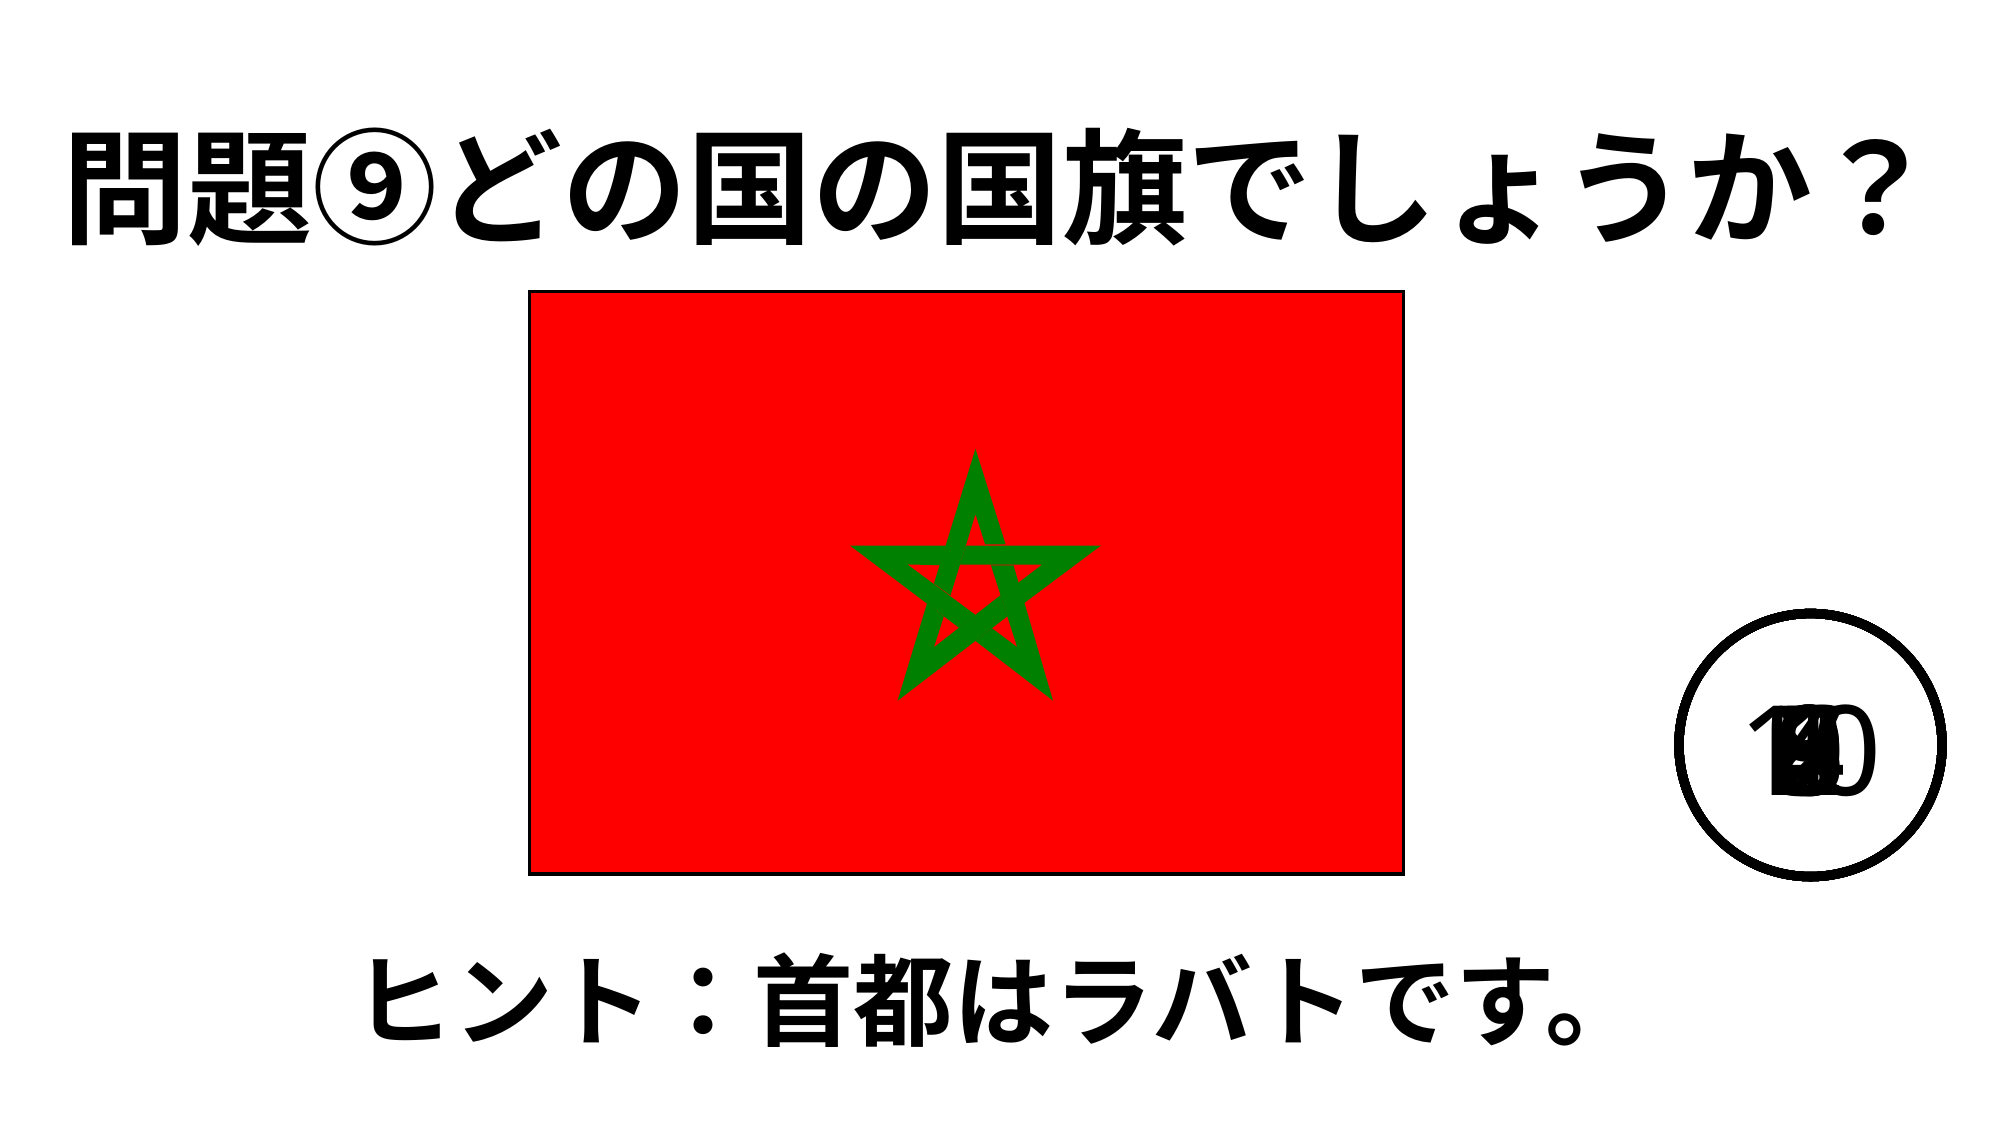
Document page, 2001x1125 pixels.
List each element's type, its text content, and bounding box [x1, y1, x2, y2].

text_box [528, 290, 1405, 874]
text_box 問題⑨どの国の国旗でしょうか？ [0, 101, 2000, 267]
text_box ヒント：首都はラバトです。 [0, 931, 2000, 1066]
text_box 0 [1673, 607, 1948, 883]
